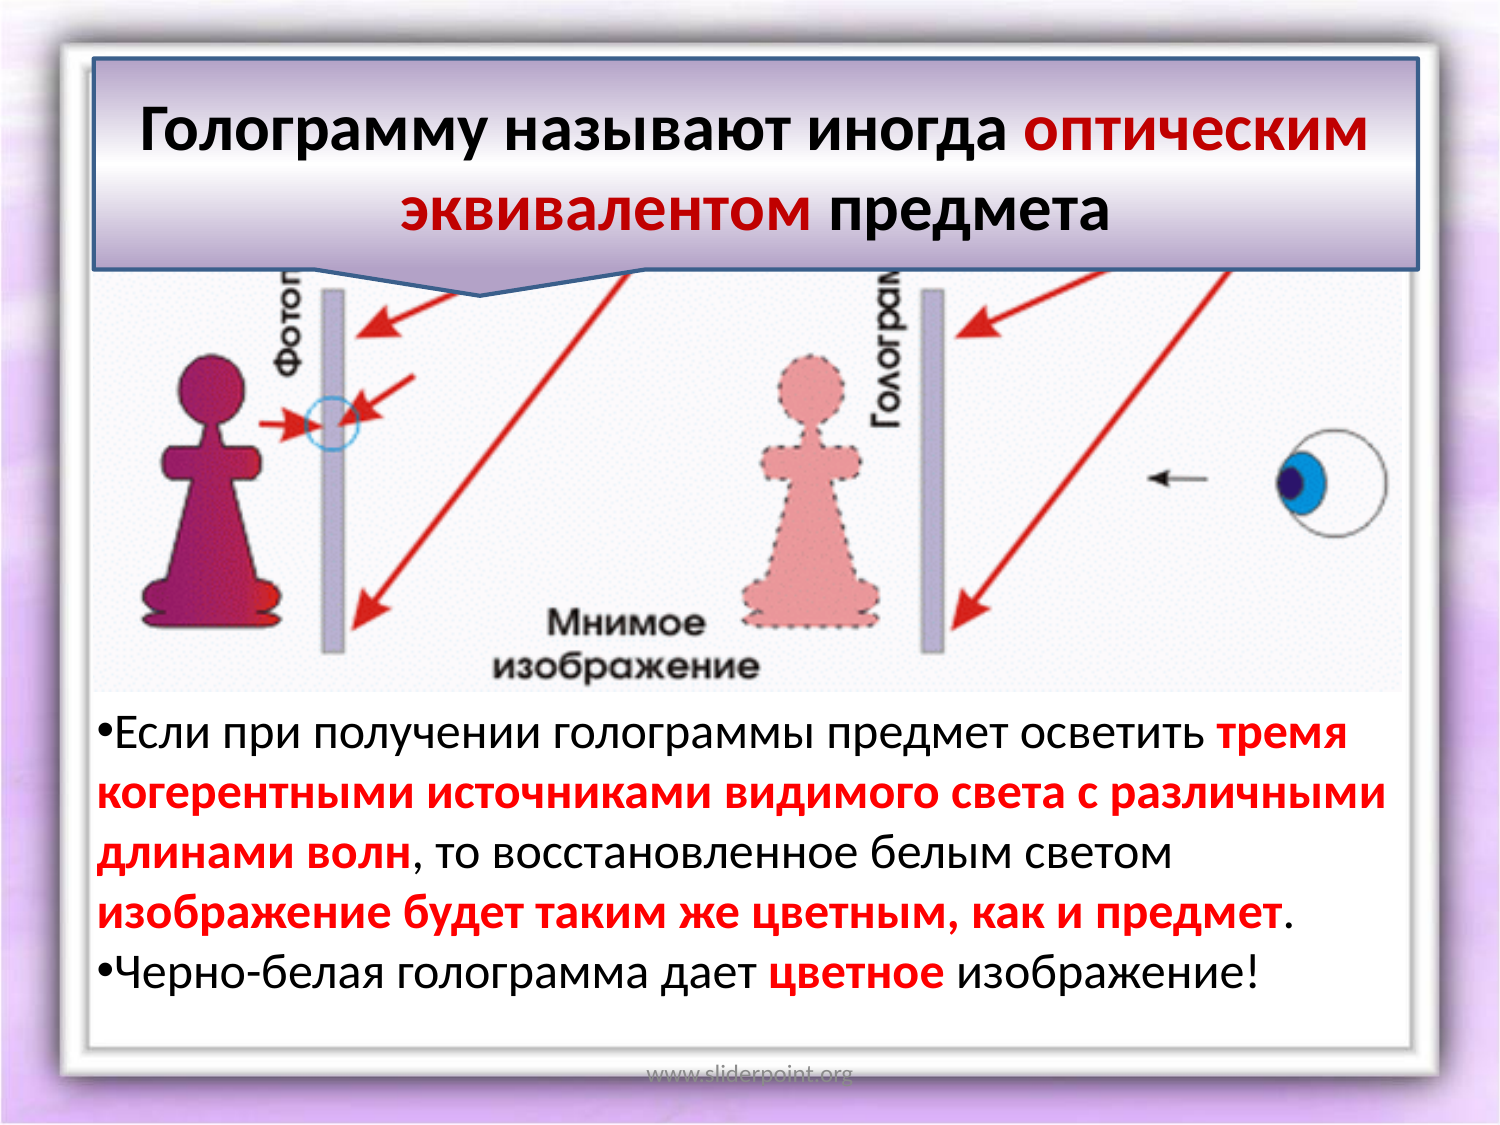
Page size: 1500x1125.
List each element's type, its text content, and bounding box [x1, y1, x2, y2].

text_box Голограмму называют иногда оптическим эквивалентом предмета [1400, 56, 1421, 272]
footer www.sliderpoint.org [512, 1042, 988, 1103]
text_box Если при получении голограммы предмет осветить тремя когерентными источниками видимого света с различными длинами волн, то восстановленное белым светом изображение будет таким же цветным, как и предмет. Черно-белая голограмма дает цветное изображение! [81, 691, 1418, 1007]
picture [0, 0, 1500, 1125]
